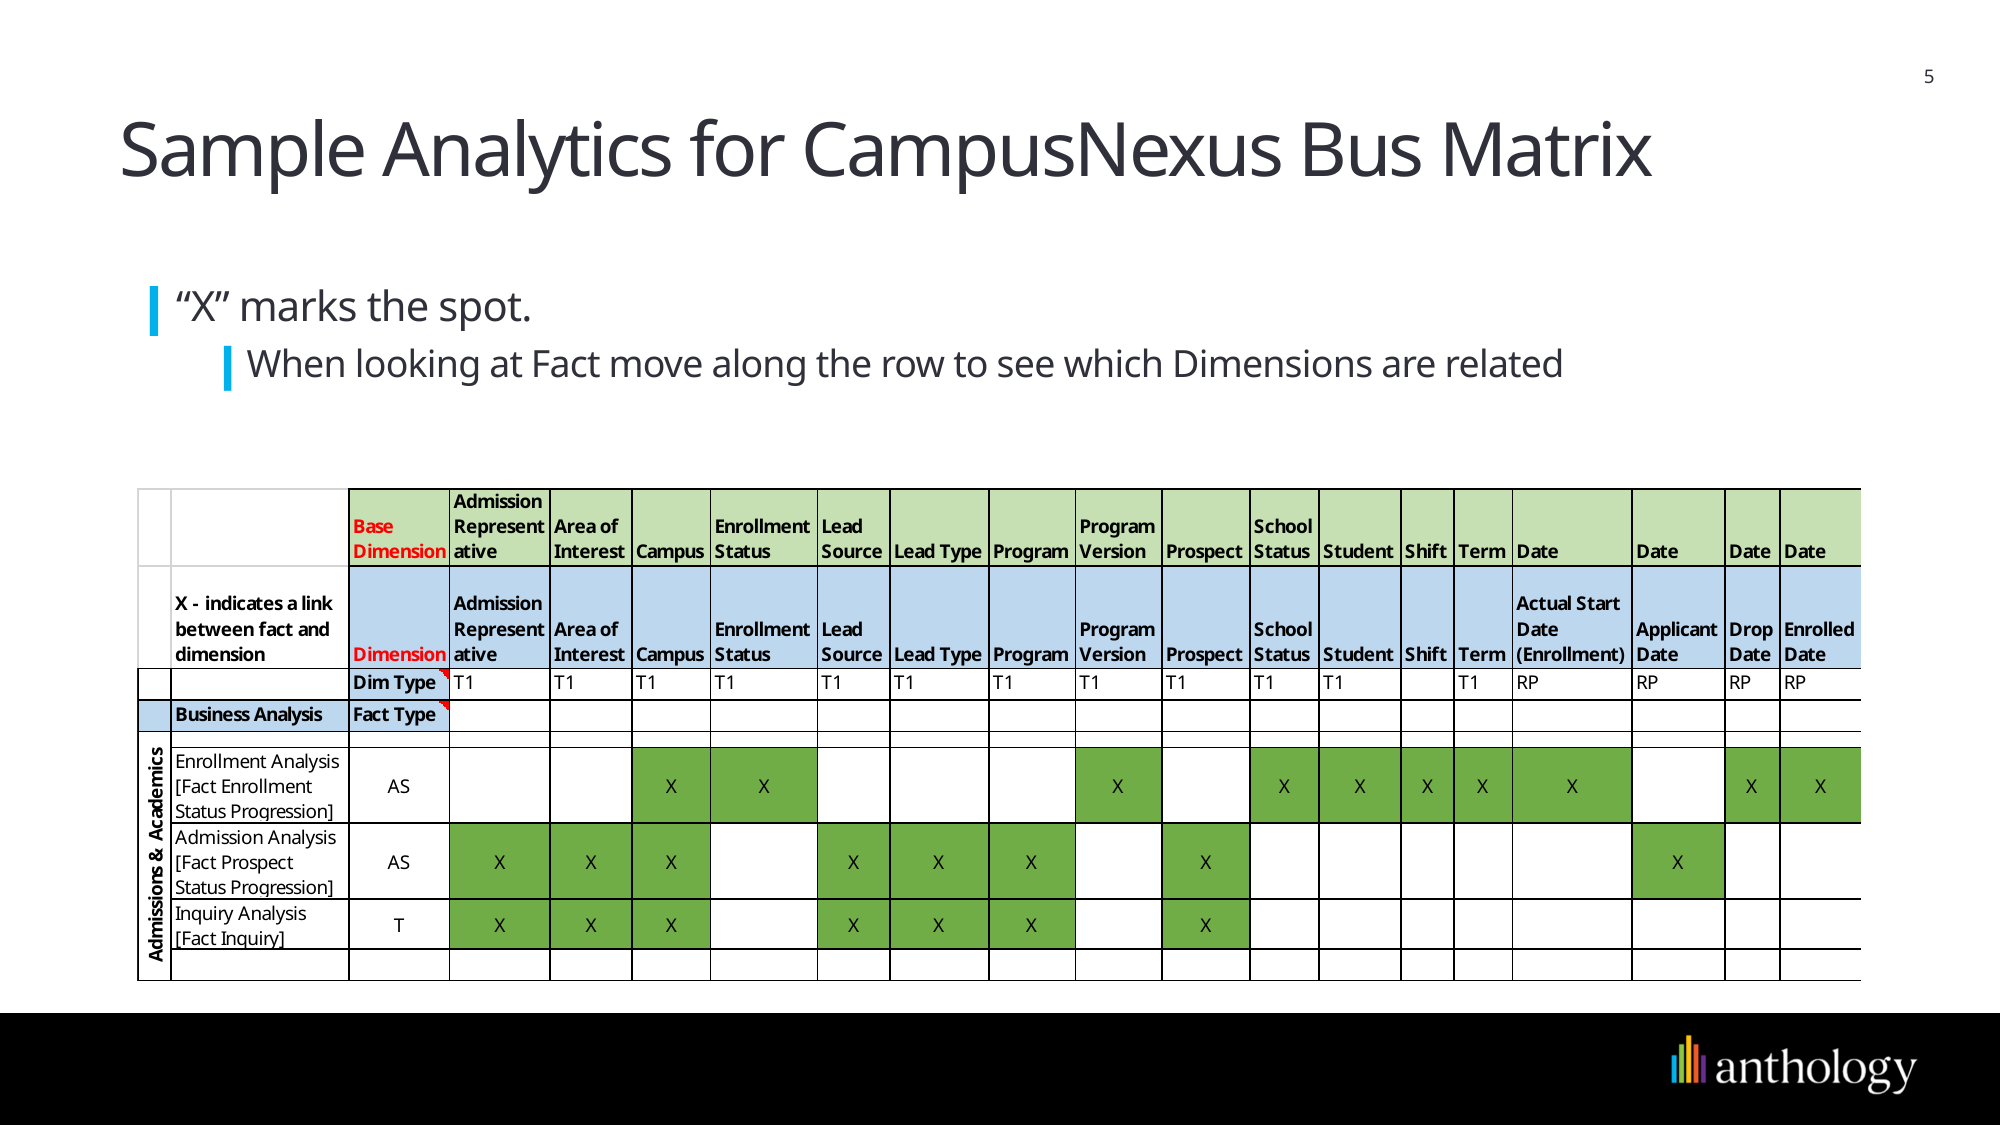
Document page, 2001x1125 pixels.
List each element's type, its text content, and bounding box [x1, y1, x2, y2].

title Sample Analytics for CampusNexus Bus Matrix [119, 111, 1881, 226]
slide_number 5 [1499, 47, 1950, 108]
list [137, 487, 1863, 982]
picture [1631, 904, 1952, 1125]
text_box “X” marks the spot. When looking at Fact move along the row to see which Dimensions are related [119, 247, 1881, 421]
